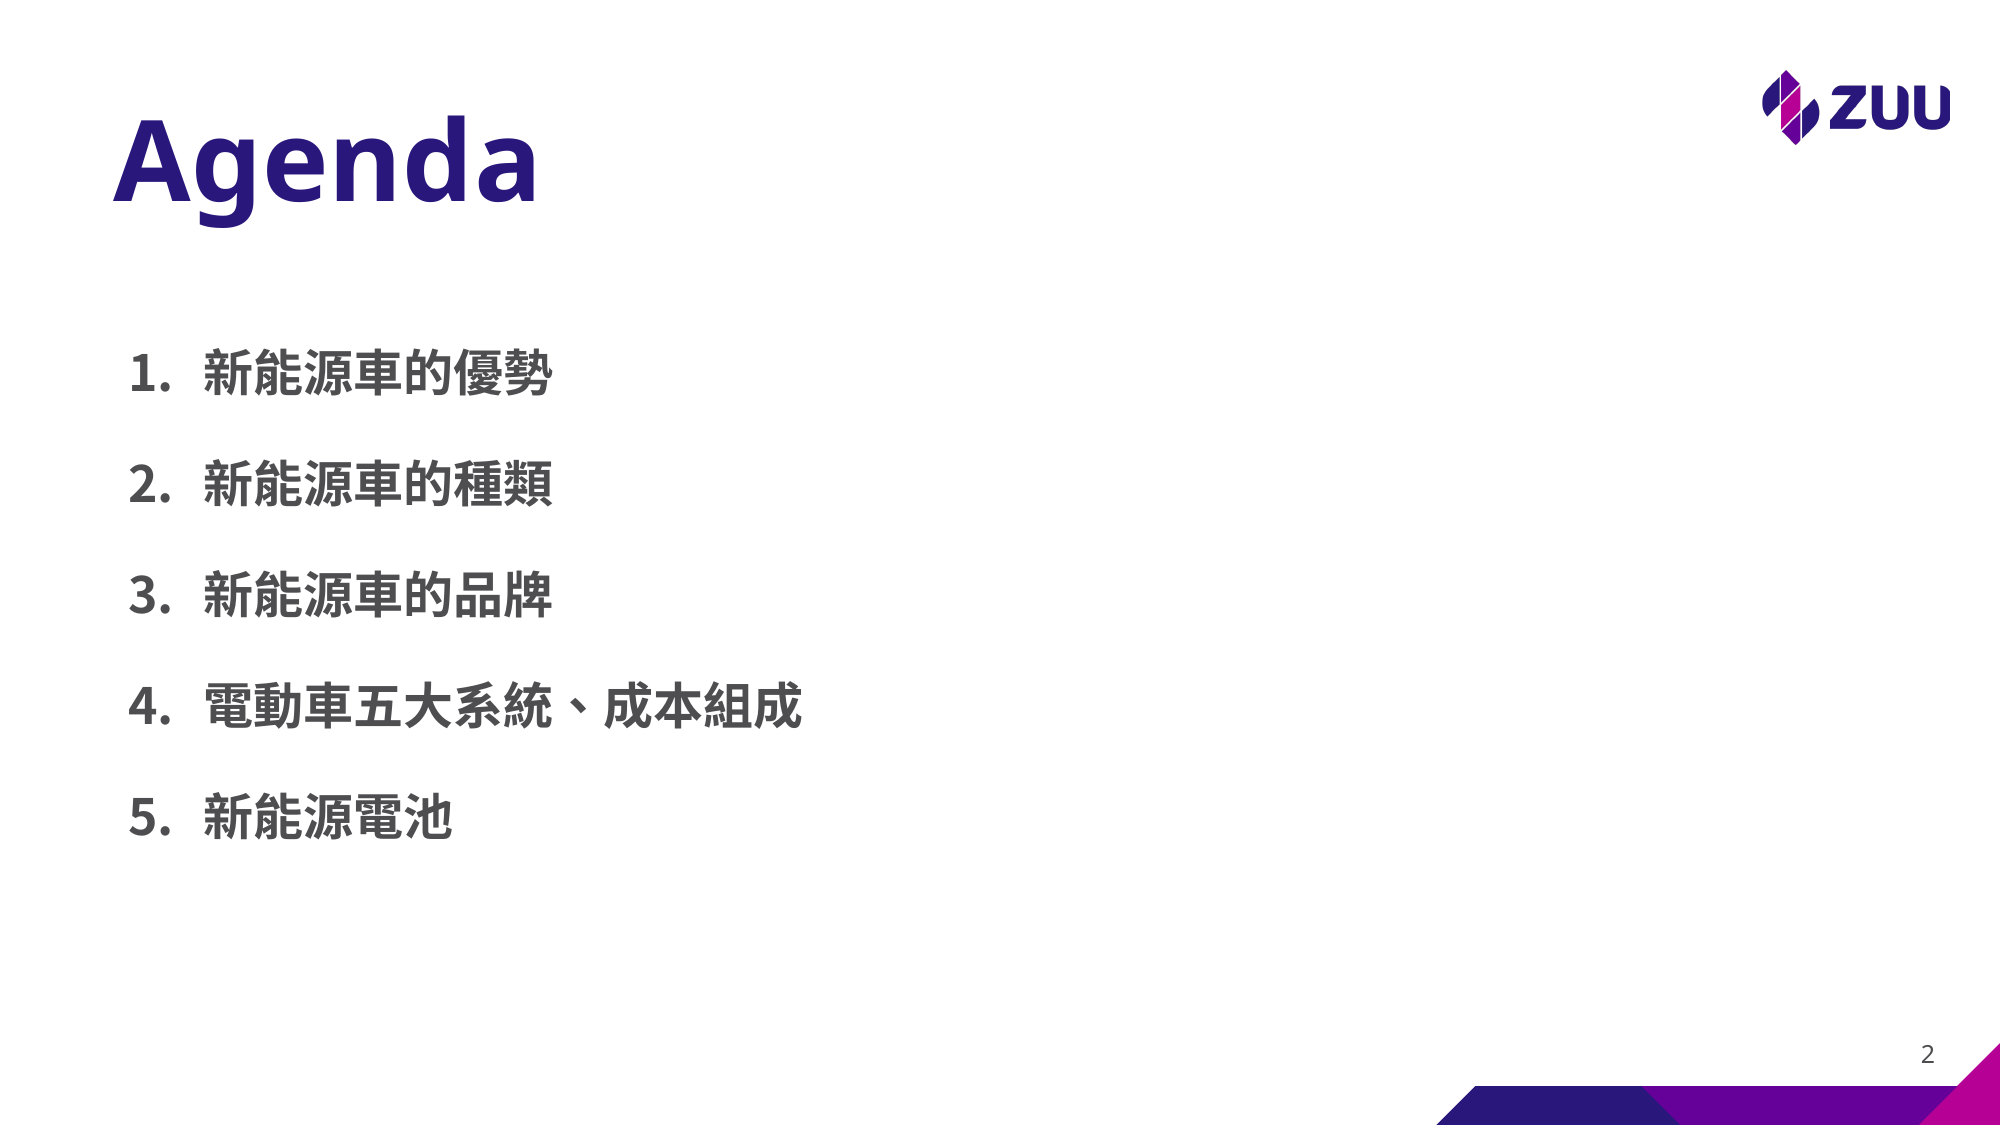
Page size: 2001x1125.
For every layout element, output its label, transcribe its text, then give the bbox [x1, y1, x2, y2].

slide_number 2 [1500, 1039, 1950, 1073]
list 新能源車的優勢 新能源車的種類 新能源車的品牌 電動車五大系統、成本組成 新能源電池 [113, 304, 887, 981]
